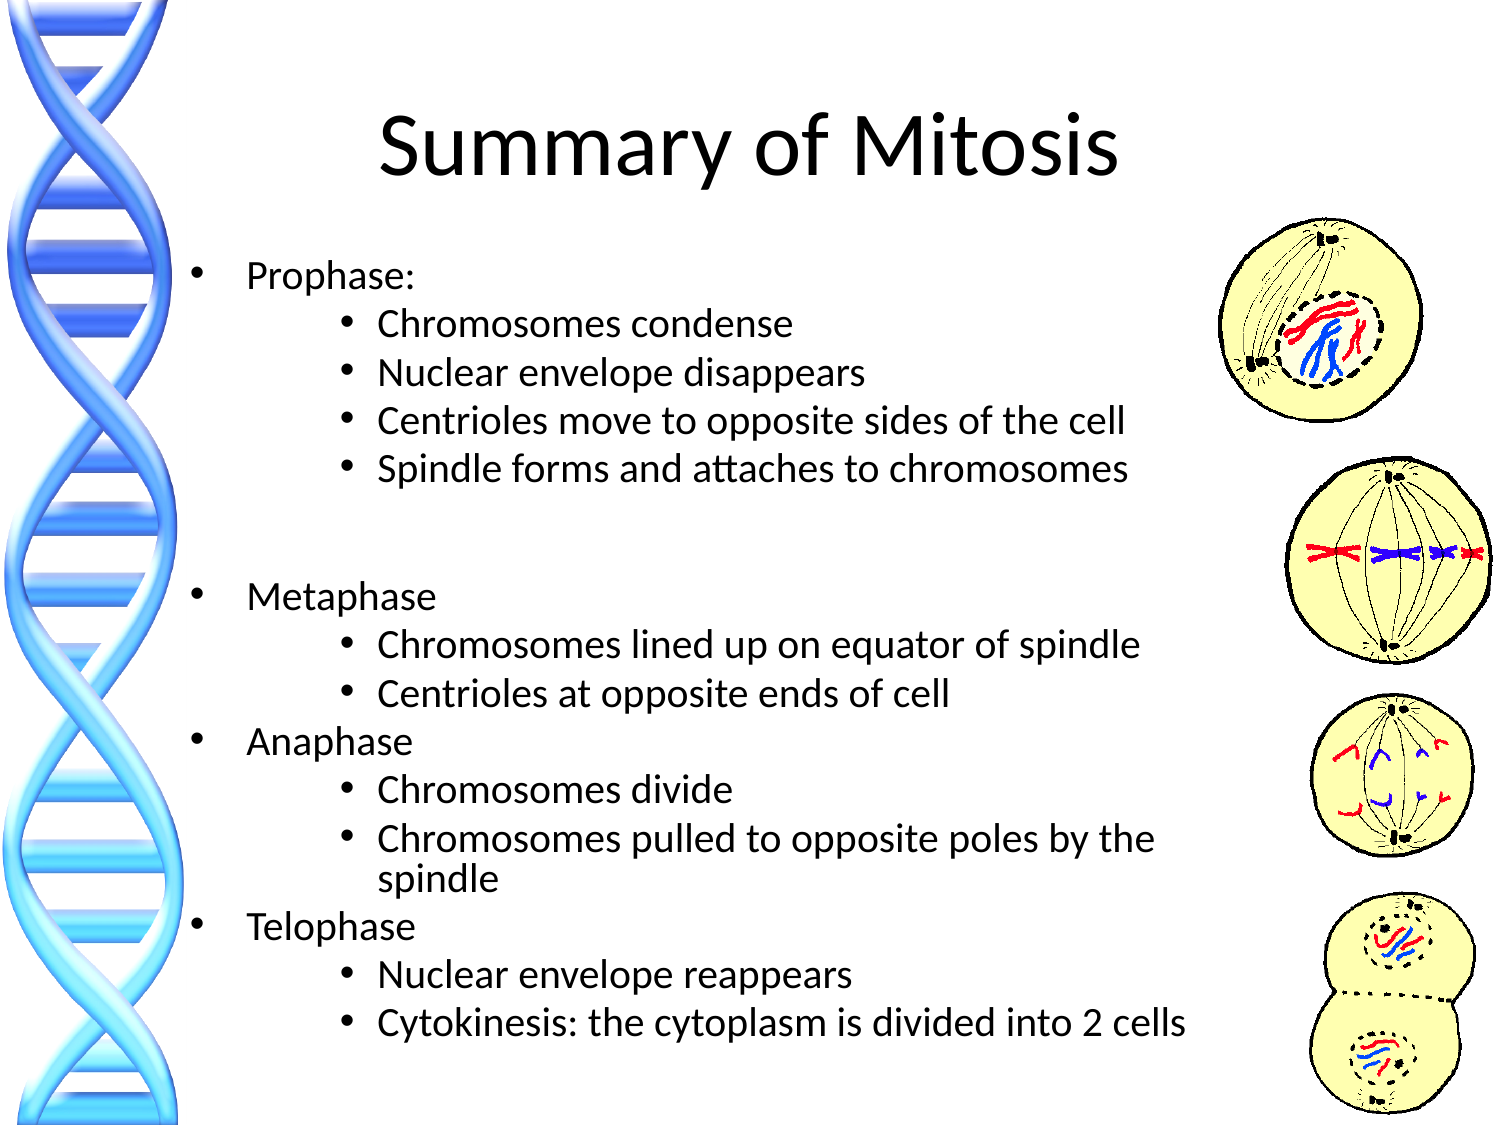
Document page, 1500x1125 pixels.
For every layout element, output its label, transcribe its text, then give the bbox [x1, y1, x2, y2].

picture [1287, 674, 1500, 1125]
picture [0, 0, 186, 1125]
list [1187, 199, 1453, 439]
list Prophase: Chromosomes condense Nuclear envelope disappears Centrioles move to opposite sides of the cell Spindle forms and attaches to chromosomes Metaphase Chromosomes lined up on equator of spindle Centrioles at opposite ends of cell Anaphase Chromosomes divide Chromosomes pulled to opposite poles by the spindle Telophase Nuclear envelope reappears Cytokinesis: the cytoplasm is divided into 2 cells [190, 249, 1238, 993]
title Summary of Mitosis [190, 44, 1426, 233]
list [1262, 437, 1500, 682]
